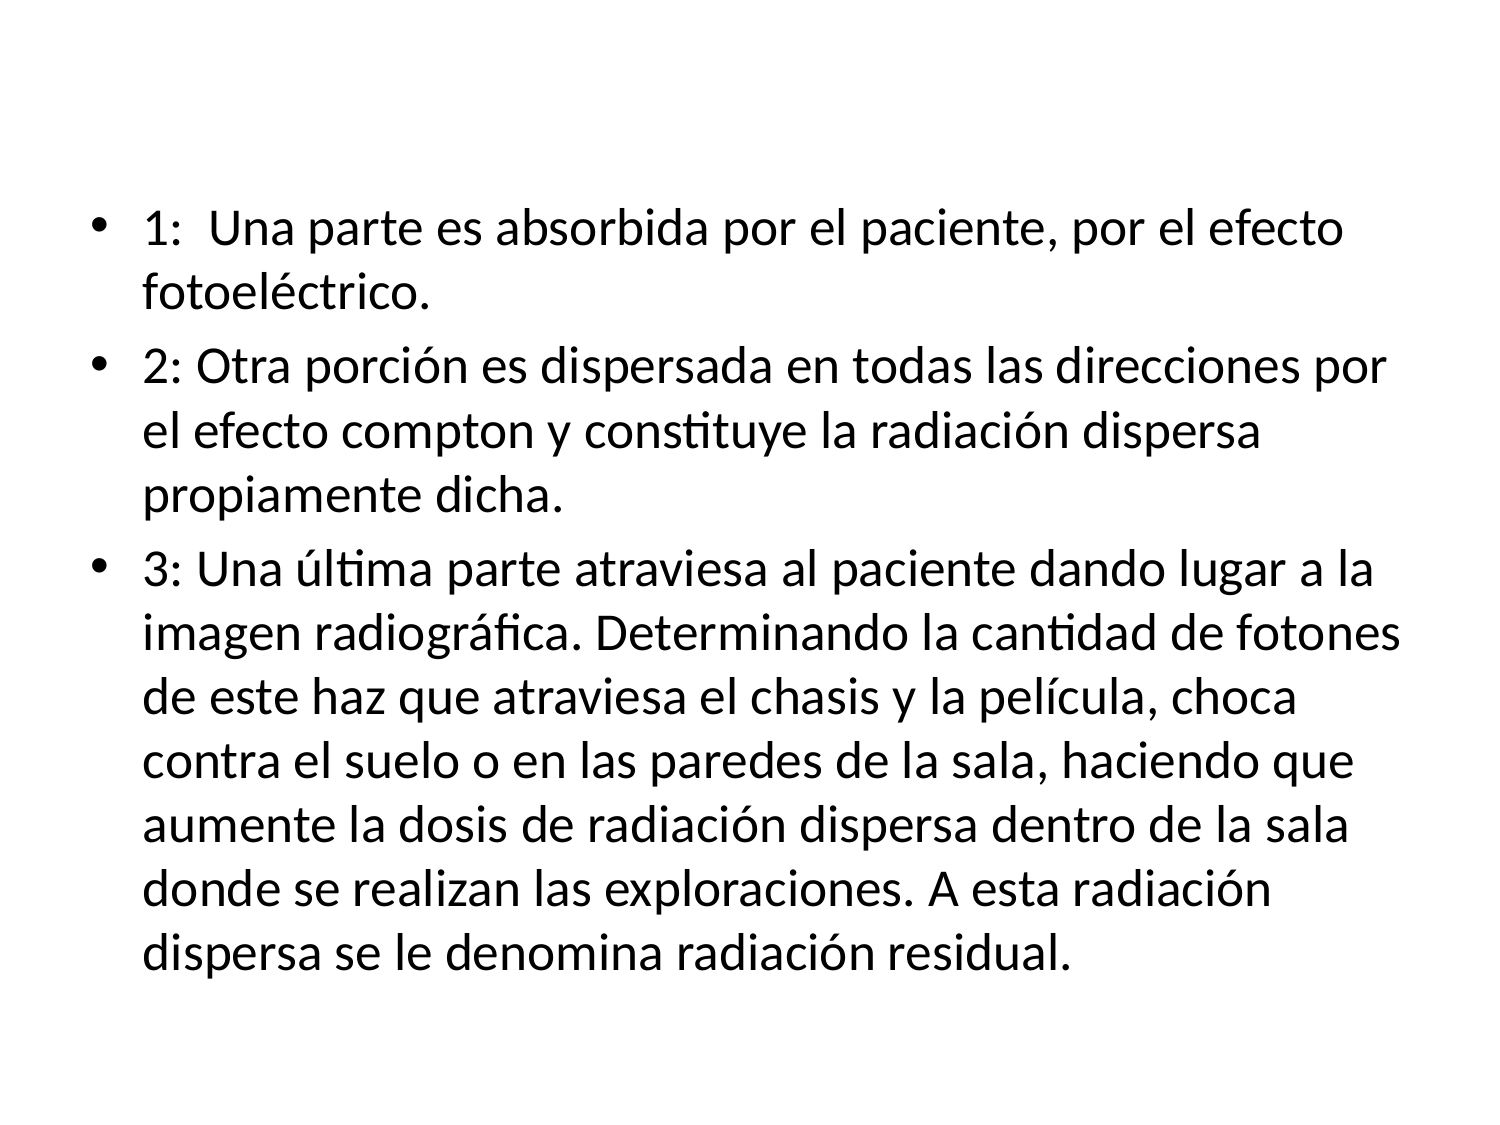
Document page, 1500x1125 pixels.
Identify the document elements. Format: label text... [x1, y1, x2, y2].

list 1: Una parte es absorbida por el paciente, por el efecto fotoeléctrico. 2: Otra porción es dispersada en todas las direcciones por el efecto compton y constituye la radiación dispersa propiamente dicha. 3: Una última parte atraviesa al paciente dando lugar a la imagen radiográfica. Determinando la cantidad de fotones de este haz que atraviesa el chasis y la película, choca contra el suelo o en las paredes de la sala, haciendo que aumente la dosis de radiación dispersa dentro de la sala donde se realizan las exploraciones. A esta radiación dispersa se le denomina radiación residual. [75, 184, 1425, 1005]
